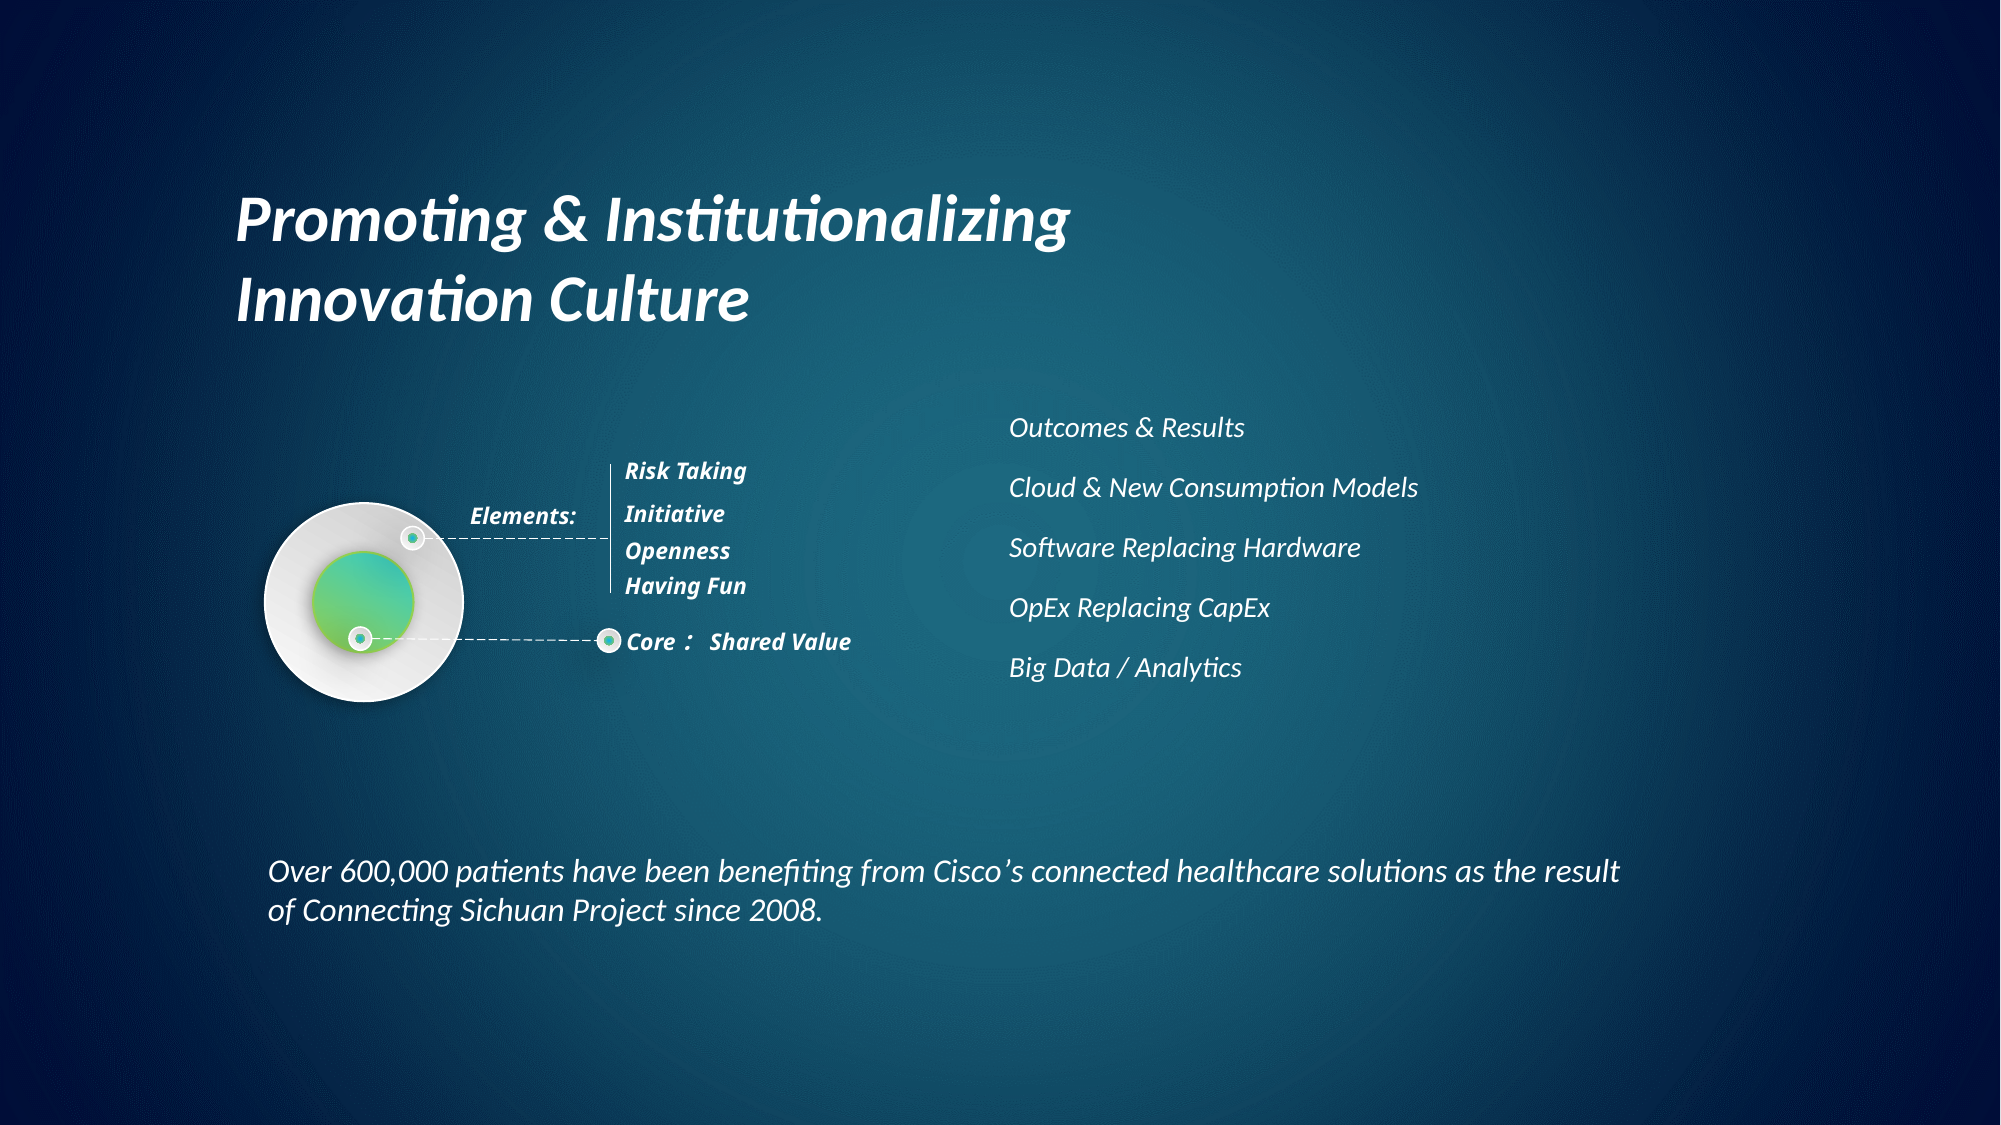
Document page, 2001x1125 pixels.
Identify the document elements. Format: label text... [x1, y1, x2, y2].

text_box Having Fun [610, 564, 805, 607]
text_box Elements: [611, 494, 616, 537]
text_box Over 600,000 patients have been benefiting from Cisco’s connected healthcare solutions as the result of Connecting Sichuan Project since 2008. [253, 841, 1638, 936]
text_box Outcomes & Results Cloud & New Consumption Models Software Replacing Hardware OpEx Replacing CapEx Big Data / Analytics [994, 401, 1685, 691]
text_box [348, 626, 621, 653]
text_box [264, 503, 463, 702]
text_box Promoting & Institutionalizing Innovation Culture [221, 167, 1403, 342]
text_box Openness [611, 529, 783, 564]
picture [0, 0, 2001, 1125]
text_box Initiative [611, 492, 805, 535]
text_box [400, 464, 611, 594]
text_box Risk Taking [610, 422, 805, 492]
text_box Core：Shared Value [611, 619, 879, 690]
